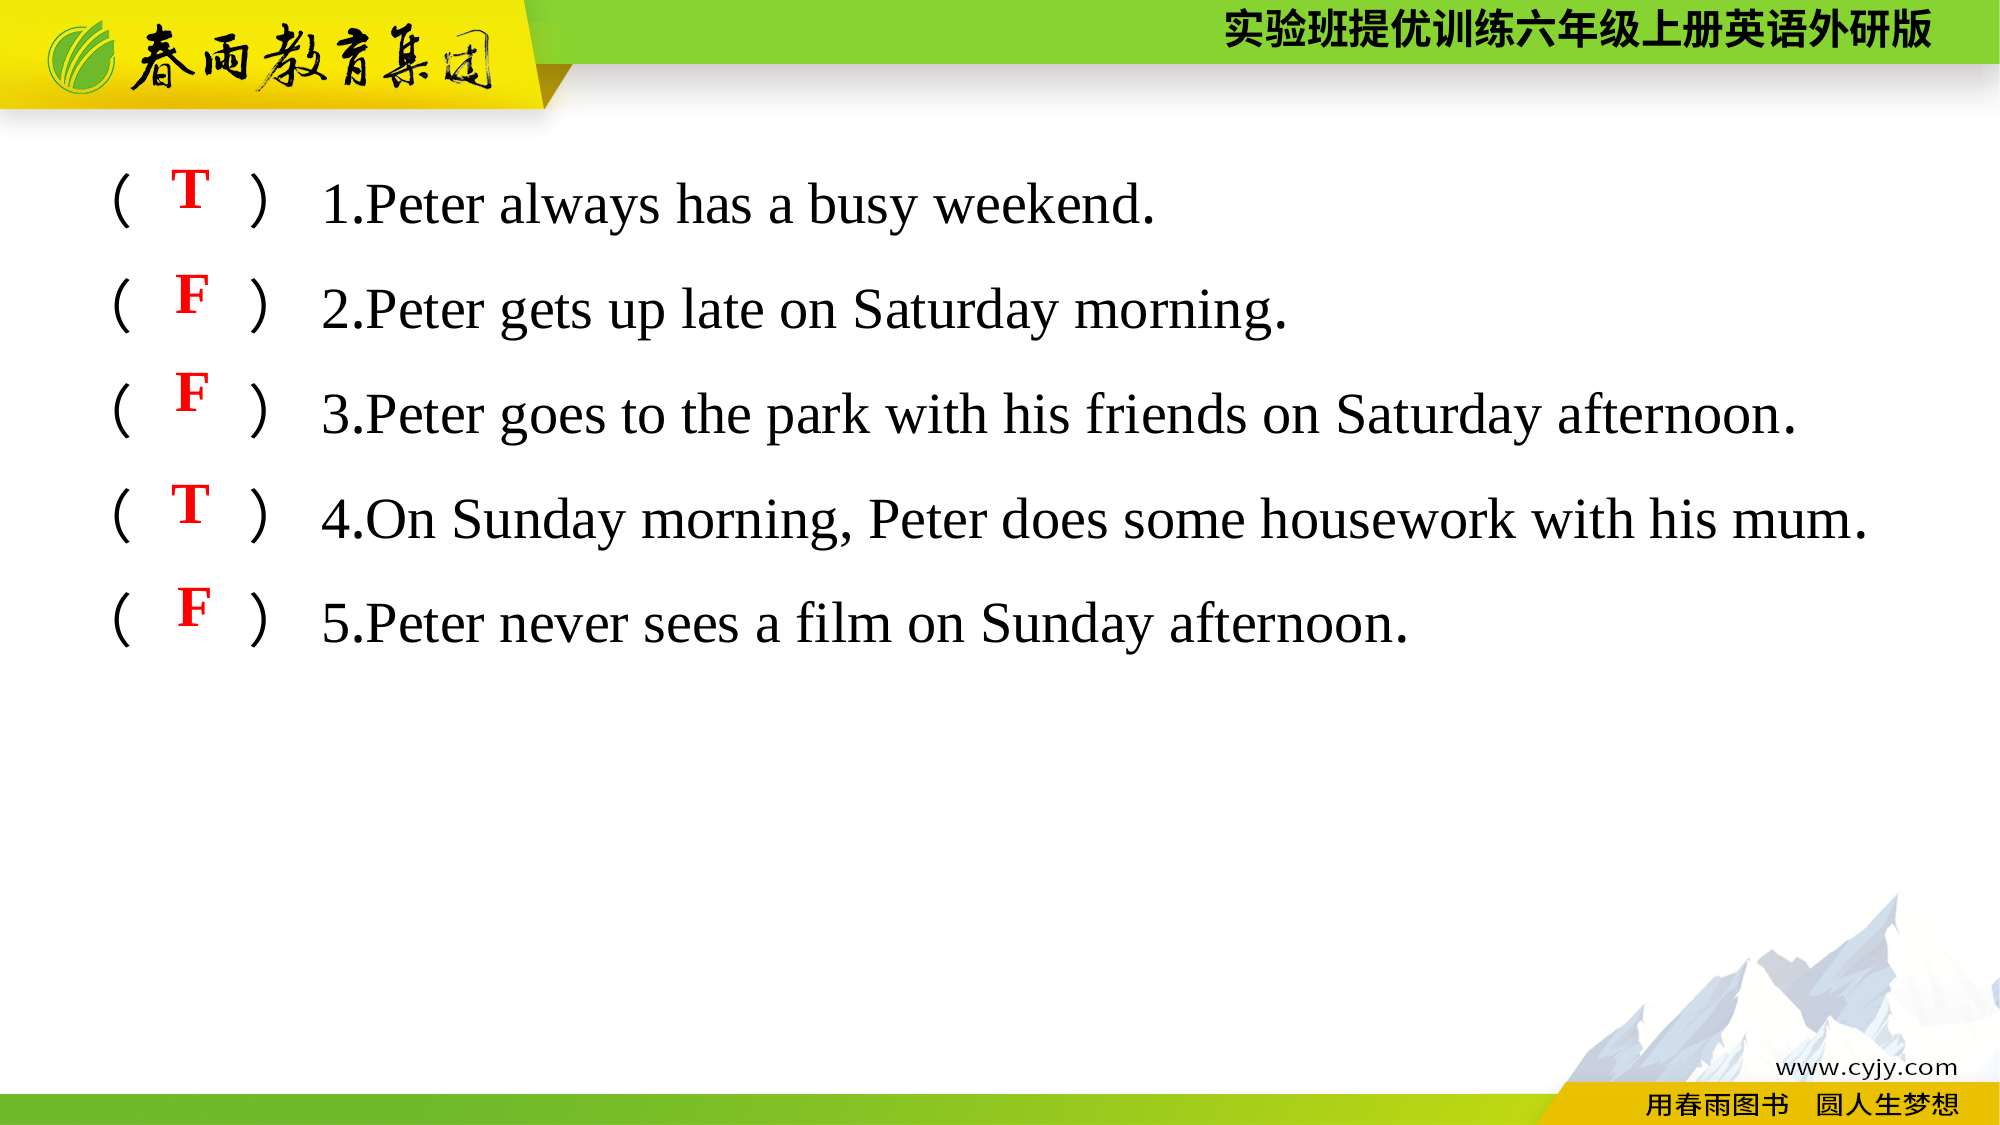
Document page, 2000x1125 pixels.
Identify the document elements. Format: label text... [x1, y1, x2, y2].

text_box T [157, 457, 226, 543]
text_box F [162, 561, 228, 646]
text_box T [157, 143, 226, 228]
list （ ）1.Peter always has a busy weekend. （ ）2.Peter gets up late on Saturday morning. （ ）3.Peter goes to the park with his friends on Saturday afternoon. （ ）4.On Sunday morning, Peter does some housework with his mum. （ ）5.Peter never sees a film on Sunday afternoon. [59, 122, 1944, 655]
text_box F [160, 248, 226, 333]
picture [0, 0, 2000, 1125]
text_box F [160, 346, 226, 431]
